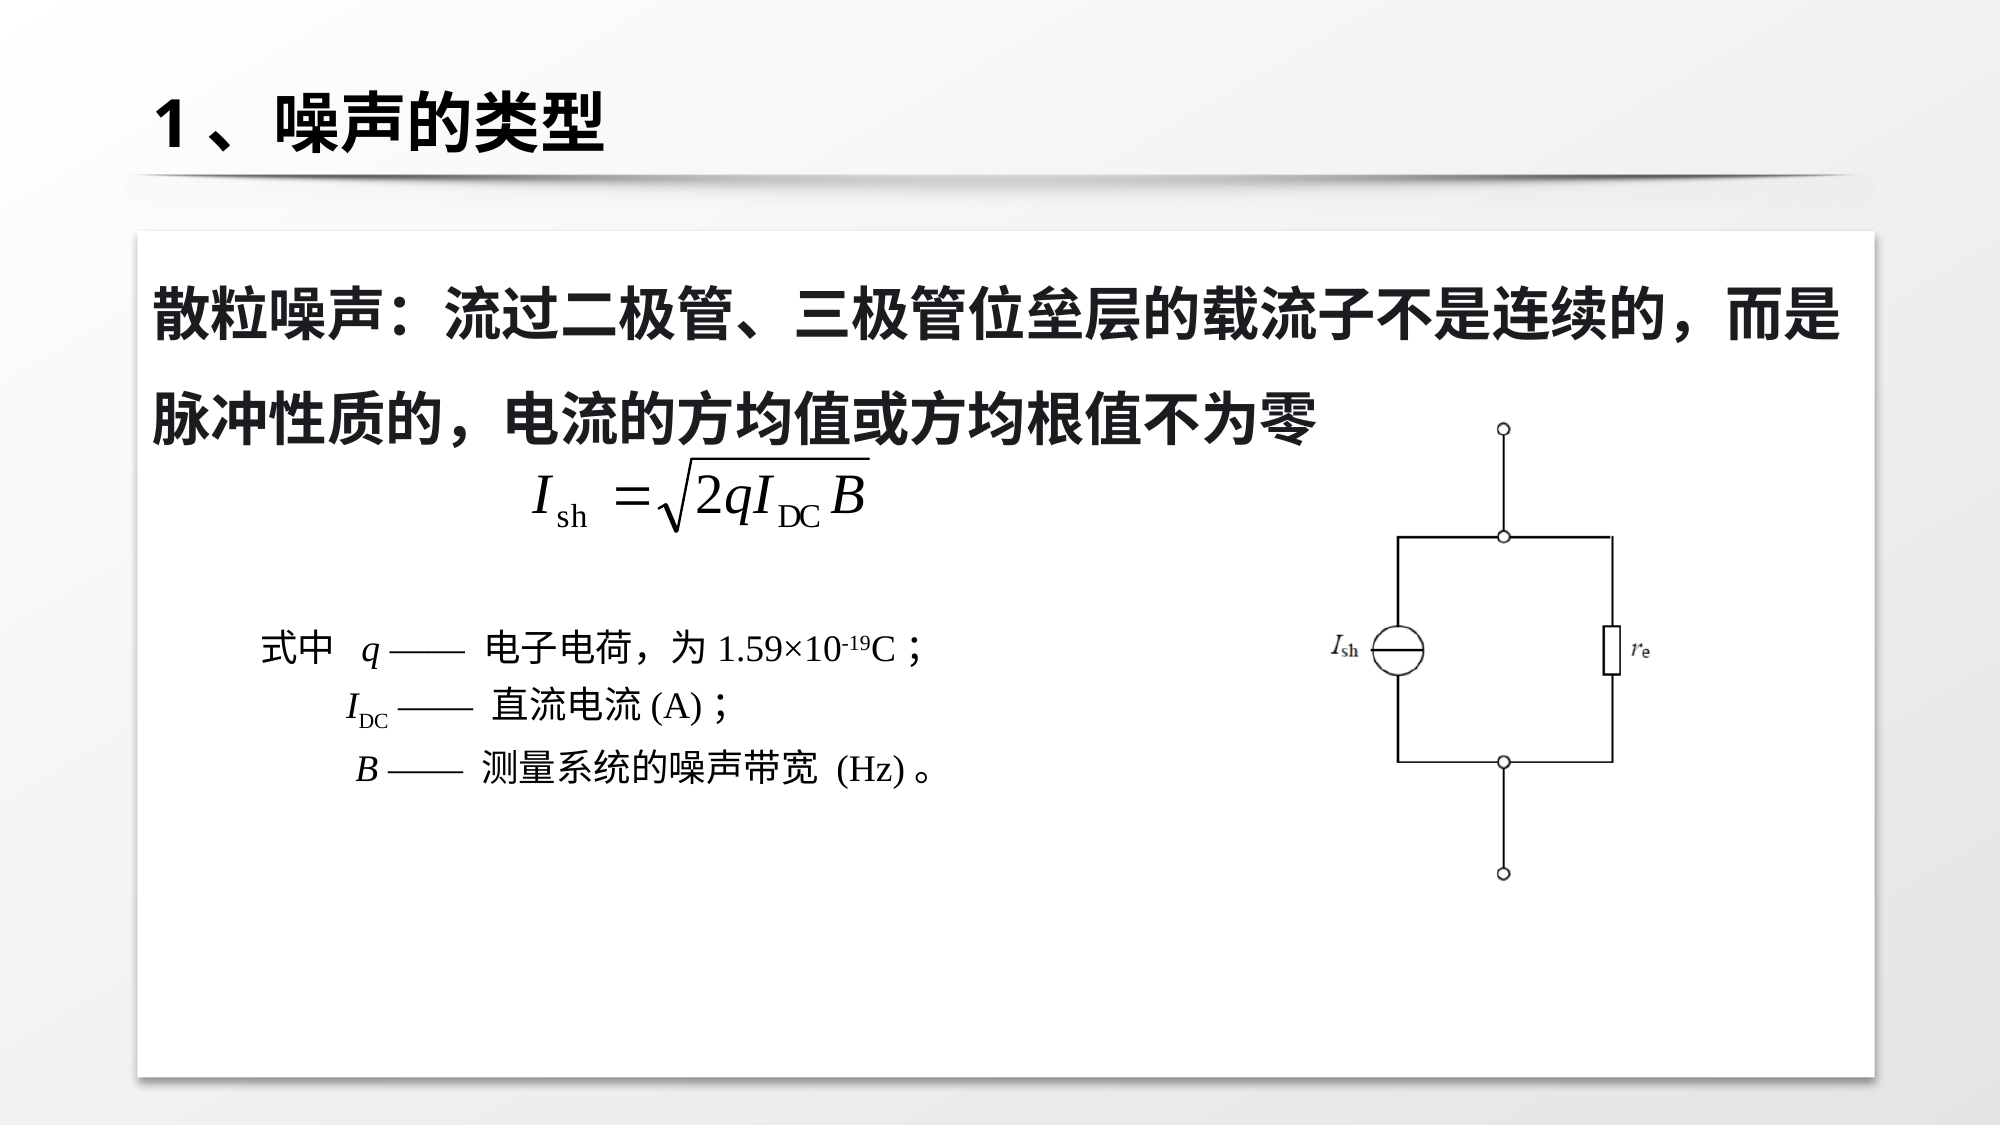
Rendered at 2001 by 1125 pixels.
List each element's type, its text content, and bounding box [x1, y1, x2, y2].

text_box 式中 q —— 电子电荷，为1.59×10-19C； IDC —— 直流电流(A)； B —— 测量系统的噪声带宽 (Hz)。 [245, 604, 1323, 852]
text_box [522, 446, 883, 547]
picture [127, 175, 1874, 211]
picture [1323, 406, 1664, 898]
list 散粒噪声：流过二极管、三极管位垒层的载流子不是连续的，而是脉冲性质的，电流的方均值或方均根值不为零 [137, 234, 1863, 1052]
title 1、噪声的类型 [137, 77, 1863, 175]
